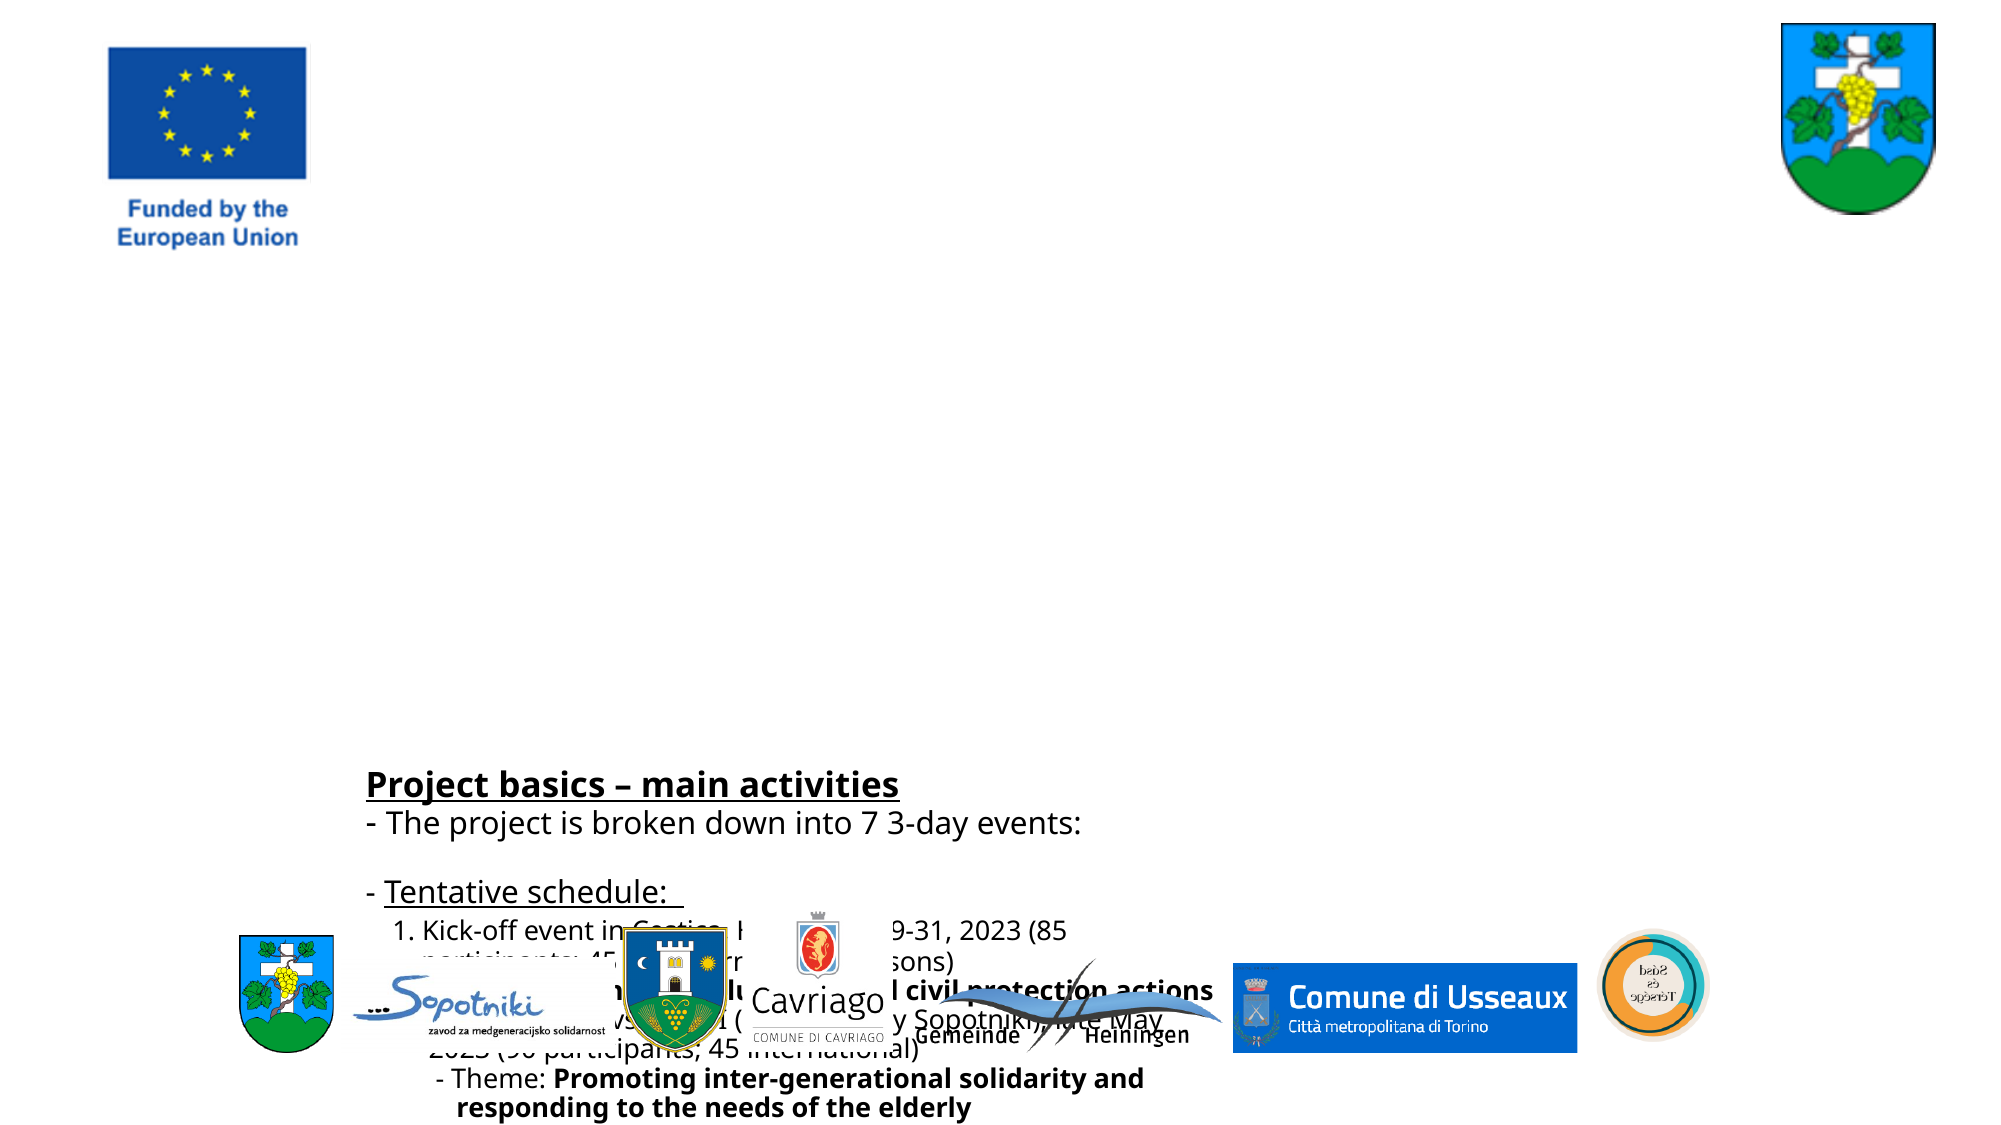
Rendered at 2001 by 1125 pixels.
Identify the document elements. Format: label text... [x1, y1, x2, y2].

title Project basics – main activities - The project is broken down into 7 3-day events: - Tentative schedule: 1. Kick-off event in Cestica, HR: March 29-31, 2023 (85 participants; 45 are international persons) - Theme: Organizing volunteers and civil protection actions 2. Event 2 in Ajdovscina, SI (organized by Sopotniki); late May 2023 (90 participants; 45 international) - Theme: Promoting inter-generational solidarity and responding to the needs of the elderly [350, 746, 1879, 1125]
picture [85, 23, 330, 271]
picture [1780, 23, 1936, 215]
picture [239, 900, 1761, 1054]
